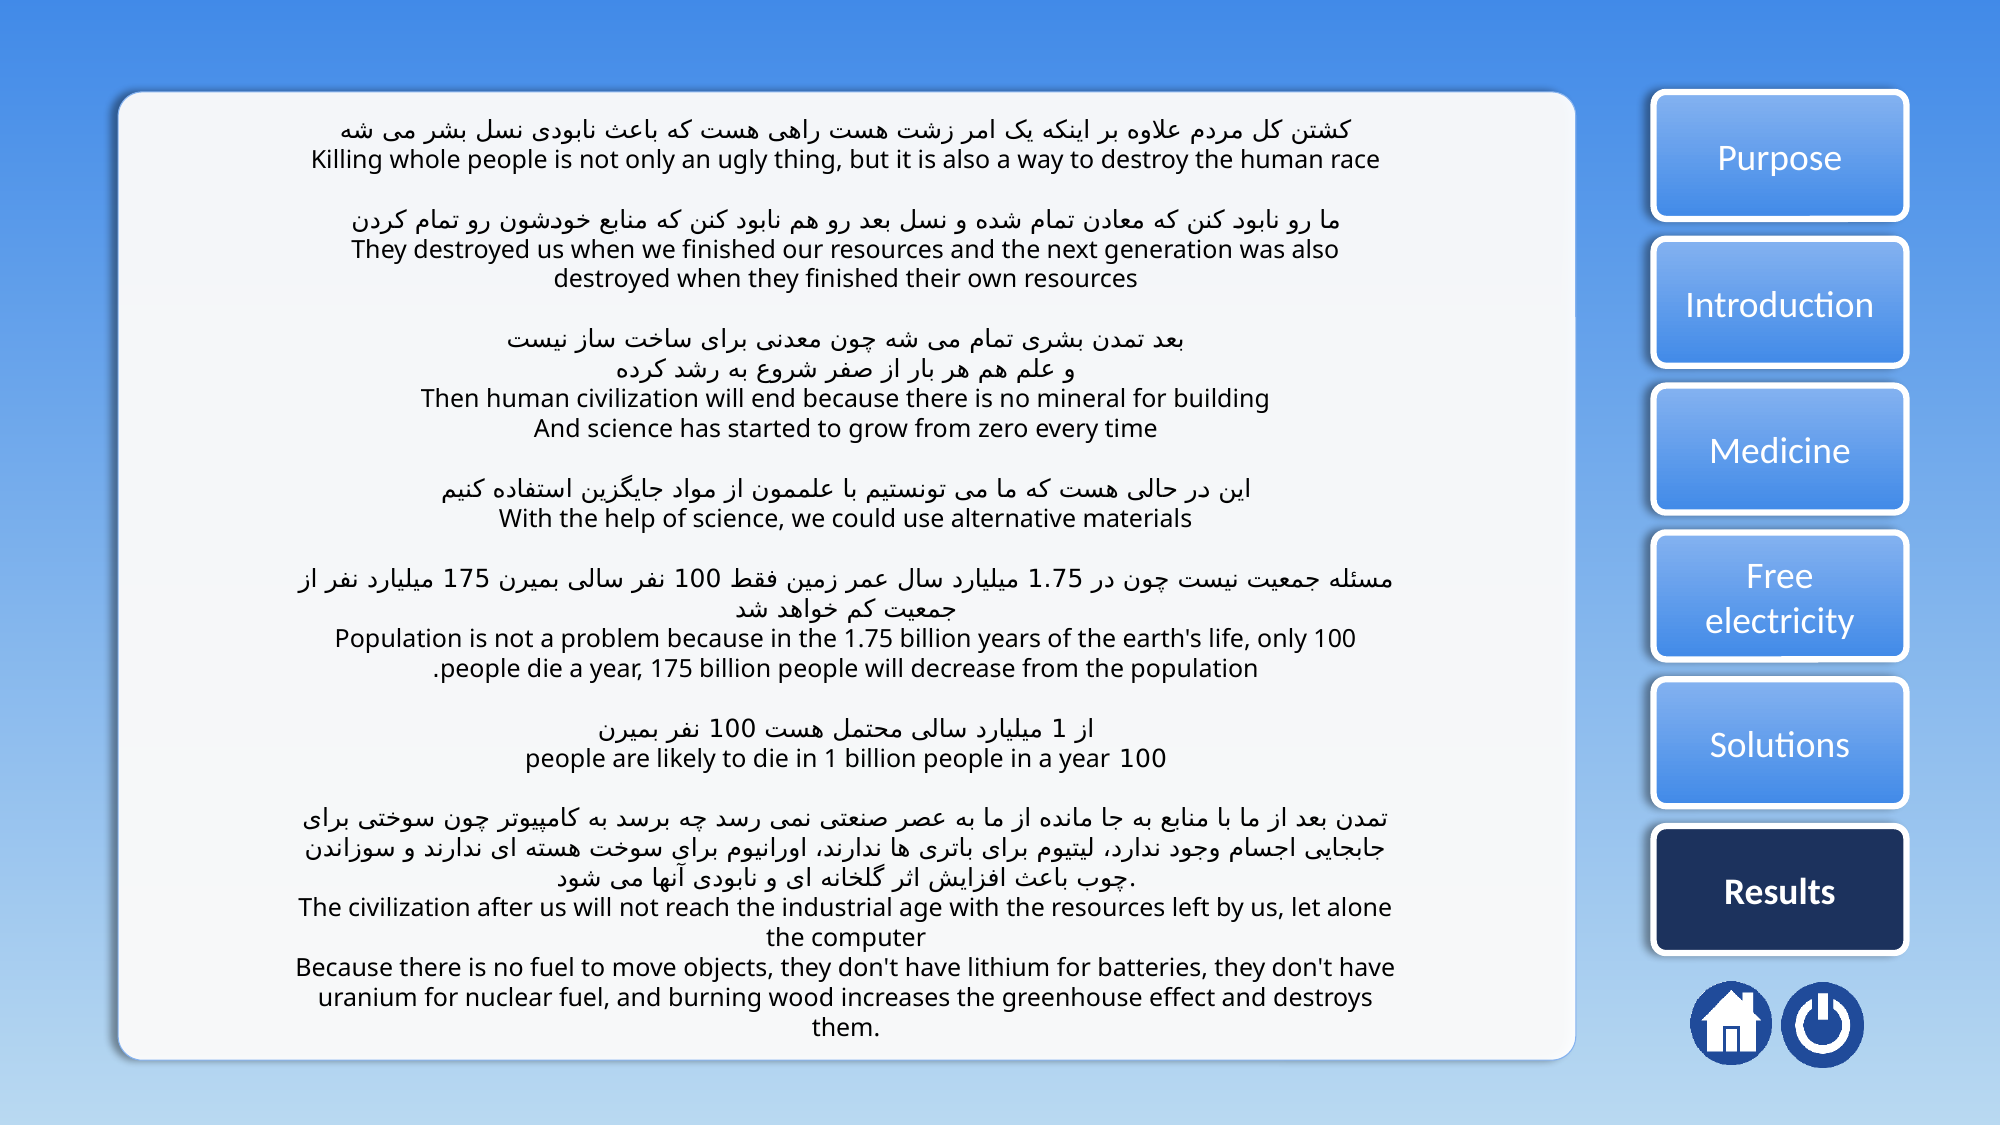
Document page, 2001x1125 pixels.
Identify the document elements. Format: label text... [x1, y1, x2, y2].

text_box [0, 0, 2000, 1125]
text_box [1780, 982, 1864, 1068]
text_box Solutions [1652, 678, 1908, 808]
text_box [1690, 981, 1771, 1065]
text_box [117, 90, 1577, 1062]
text_box Results [1652, 825, 1908, 955]
text_box Medicine [1652, 384, 1908, 514]
text_box Free electricity [1652, 531, 1908, 661]
text_box Purpose [1652, 90, 1908, 220]
text_box Introduction [1652, 237, 1908, 367]
text_box کشتن کل مردم علاوه بر اینکه یک امر زشت هست راهی هست که باعث نابودی نسل بشر می شه Killing whole people is not only an ugly thing, but it is also a way to destroy the human race ما رو نابود کنن که معادن تمام شده و نسل بعد رو هم نابود کنن که منابع خودشون رو تمام کردن They destroyed us when we finished our resources and the next generation was also destroyed when they finished their own resources بعد تمدن بشری تمام می شه چون معدنی برای ساخت ساز نیست و علم هم هر بار از صفر شروع به رشد کرده Then human civilization will end because there is no mineral for building And science has started to grow from zero every time این در حالی هست که ما می تونستیم با علممون از مواد جایگزین استفاده کنیم With the help of science, we could use alternative materials مسئله جمعیت نیست چون در 1.75 میلیارد سال عمر زمین فقط 100 نفر سالی بمیرن 175 میلیارد نفر از جمعیت کم خواهد شد Population is not a problem because in the 1.75 billion years of the earth's life, only 100 people die a year, 175 billion people will decrease from the population. از 1 میلیارد سالی محتمل هست 100 نفر بمیرن 100 people are likely to die in 1 billion people in a year تمدن بعد از ما با منابع به جا مانده از ما به عصر صنعتی نمی رسد چه برسد به کامپیوتر چون سوختی برای جابجایی اجسام وجود ندارد، لیتیوم برای باتری ها ندارند، اورانیوم برای سوخت هسته ای ندارند و سوزاندن چوب باعث افزایش اثر گلخانه ای و نابودی آنها می شود. The civilization after us will not reach the industrial age with the resources left by us, let alone the computer Because there is no fuel to move objects, they don't have lithium for batteries, they don't have uranium for nuclear fuel, and burning wood increases the greenhouse effect and destroys them. [278, 105, 1414, 1049]
